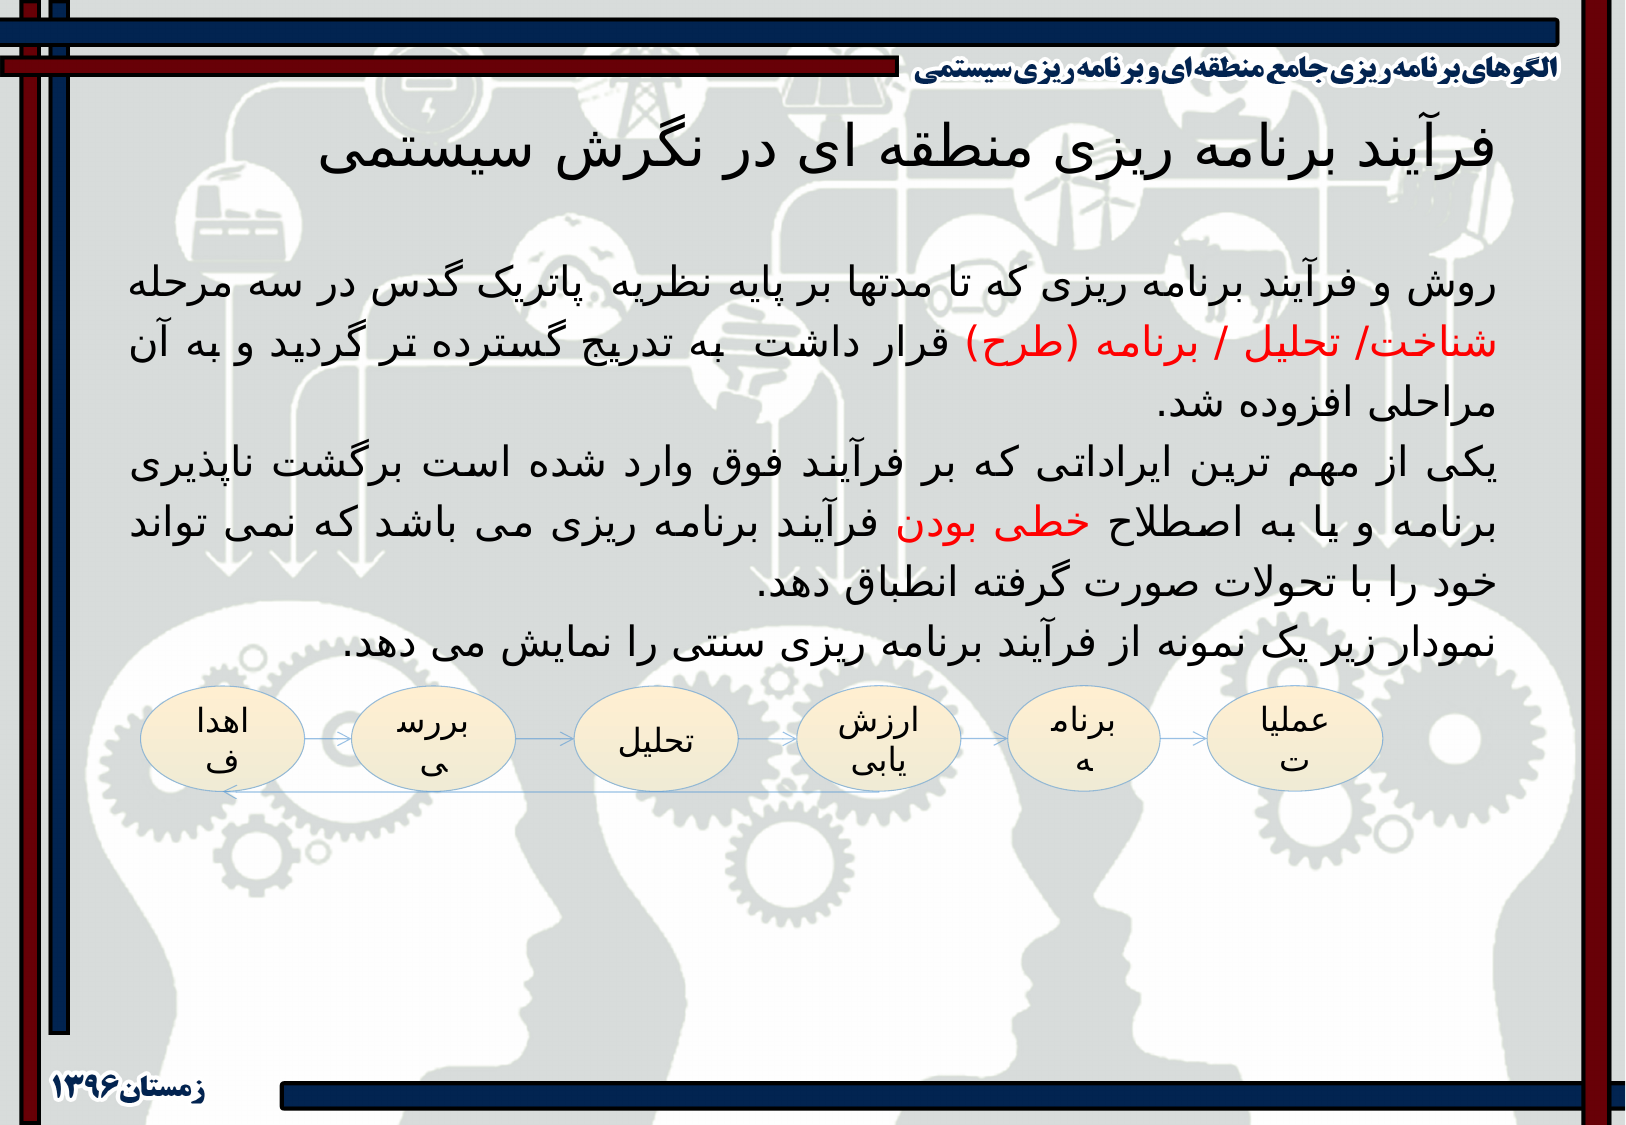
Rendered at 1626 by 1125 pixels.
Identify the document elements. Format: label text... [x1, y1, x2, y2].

picture [0, 0, 1626, 1125]
list فرآیند برنامه ریزی منطقه ای در نگرش سیستمی روش و فرآیند برنامه ریزی که تا مدتها بر پایه نظریه پاتریک گدس در سه مرحله شناخت/ تحلیل / برنامه (طرح) قرار داشت به تدریج گسترده تر گردید و به آن مراحلی افزوده شد. یکی از مهم ترین ایراداتی که بر فرآیند فوق وارد شده است برگشت ناپذیری برنامه و یا به اصطلاح خطی بودن فرآیند برنامه ریزی می باشد که نمی تواند خود را با تحولات صورت گرفته انطباق دهد. نمودار زیر یک نمونه از فرآیند برنامه ریزی سنتی را نمایش می دهد. [111, 108, 1514, 1014]
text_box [140, 685, 1383, 792]
